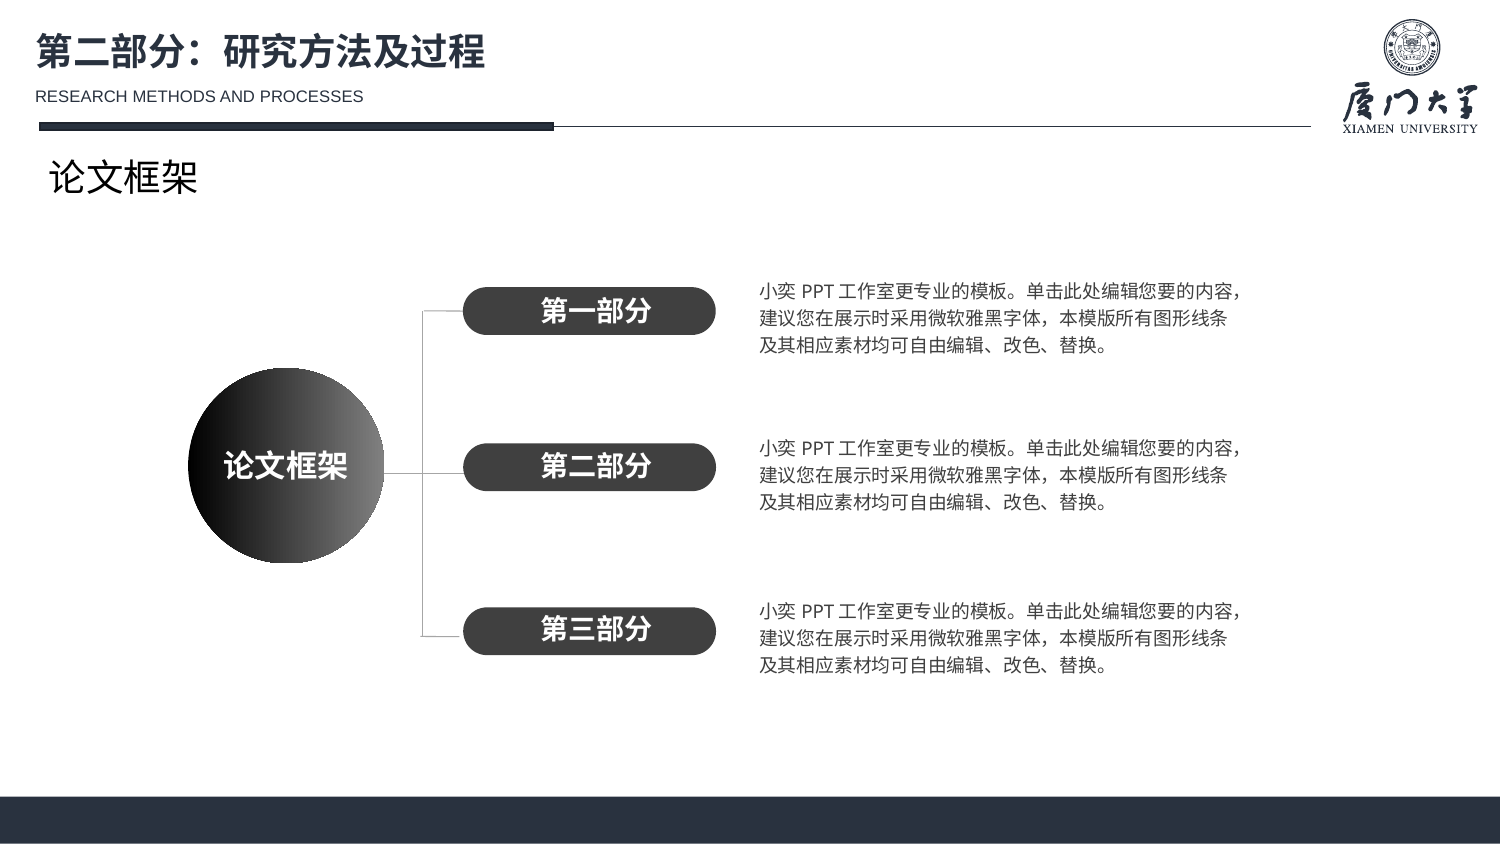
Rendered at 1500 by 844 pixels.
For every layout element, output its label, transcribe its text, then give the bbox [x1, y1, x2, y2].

text_box [187, 367, 386, 565]
text_box 小奕PPT工作室更专业的模板。单击此处编辑您要的内容，建议您在展示时采用微软雅黑字体，本模版所有图形线条及其相应素材均可自由编辑、改色、替换。 [759, 595, 1235, 677]
text_box RESEARCH METHODS AND PROCESSES [20, 78, 380, 114]
text_box 小奕PPT工作室更专业的模板。单击此处编辑您要的内容，建议您在展示时采用微软雅黑字体，本模版所有图形线条及其相应素材均可自由编辑、改色、替换。 [759, 275, 1235, 357]
text_box 小奕PPT工作室更专业的模板。单击此处编辑您要的内容，建议您在展示时采用微软雅黑字体，本模版所有图形线条及其相应素材均可自由编辑、改色、替换。 [759, 432, 1235, 514]
text_box [463, 607, 717, 656]
text_box 论文框架 [203, 441, 369, 490]
text_box 第二部分 [512, 442, 681, 488]
text_box [463, 443, 717, 492]
text_box [462, 287, 716, 335]
text_box 第三部分 [512, 606, 681, 652]
text_box 第一部分 [512, 288, 681, 334]
text_box 第二部分：研究方法及过程 [20, 21, 501, 81]
text_box 论文框架 [33, 146, 302, 206]
